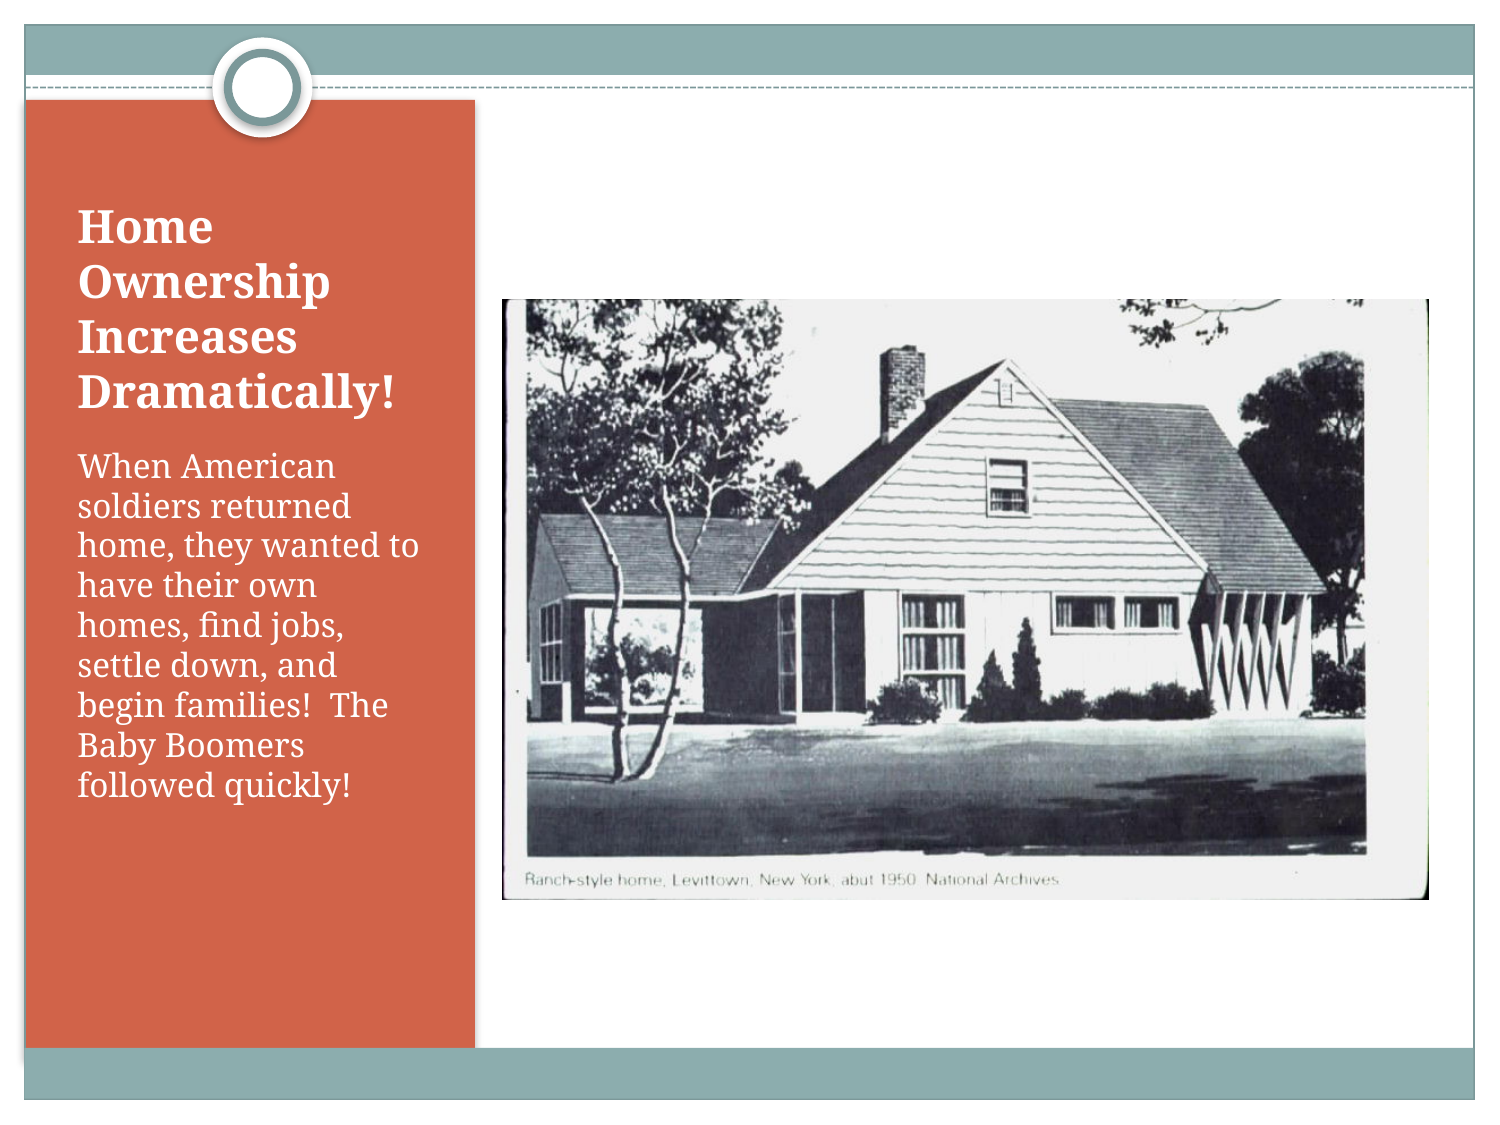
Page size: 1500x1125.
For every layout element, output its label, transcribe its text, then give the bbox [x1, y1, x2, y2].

list When American soldiers returned home, they wanted to have their own homes, find jobs, settle down, and begin families! The Baby Boomers followed quickly! [62, 437, 450, 1005]
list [502, 299, 1429, 901]
title Home Ownership Increases Dramatically! [62, 149, 450, 425]
